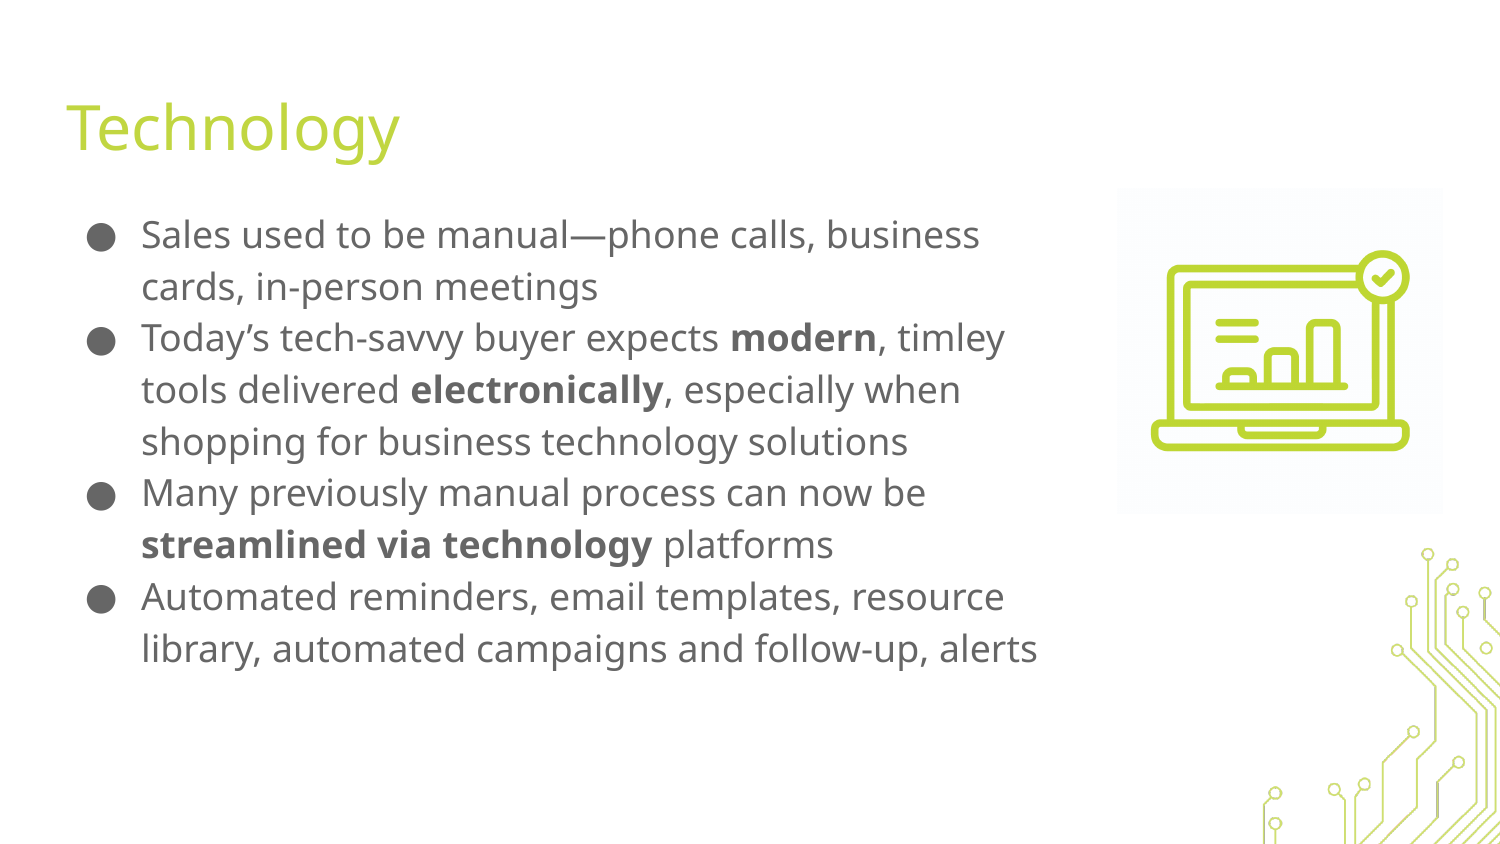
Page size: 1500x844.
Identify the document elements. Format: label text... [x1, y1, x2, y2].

list Sales used to be manual—phone calls, business cards, in-person meetings Today’s tech-savvy buyer expects modern, timley tools delivered electronically, especially when shopping for business technology solutions Many previously manual process can now be streamlined via technology platforms Automated reminders, email templates, resource library, automated campaigns and follow-up, alerts [51, 189, 1060, 750]
picture [1262, 547, 1500, 844]
picture [1117, 188, 1443, 514]
title Technology [51, 72, 1449, 167]
